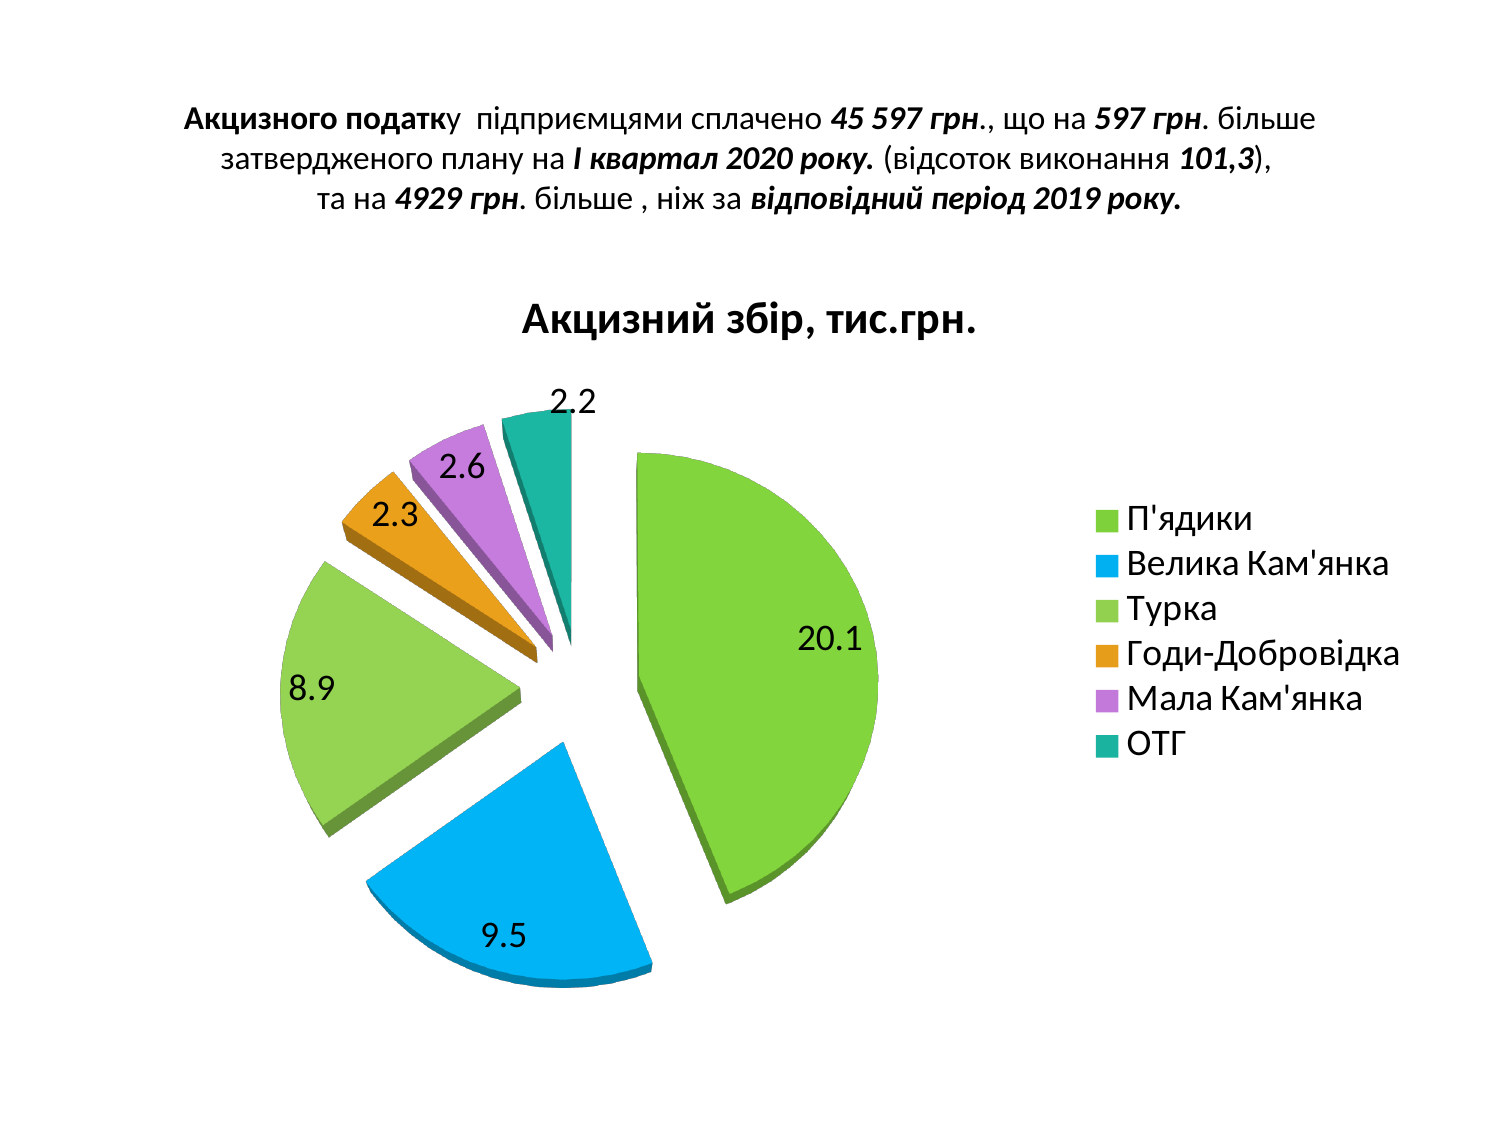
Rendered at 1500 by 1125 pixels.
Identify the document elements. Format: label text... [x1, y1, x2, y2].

title Акцизного податку підприємцями сплачено 45 597 грн., що на 597 грн. більше затвердженого плану на І квартал 2020 року. (відсоток виконання 101,3), та на 4929 грн. більше , ніж за відповідний період 2019 року. [75, 45, 1425, 261]
chart [74, 262, 1426, 1006]
